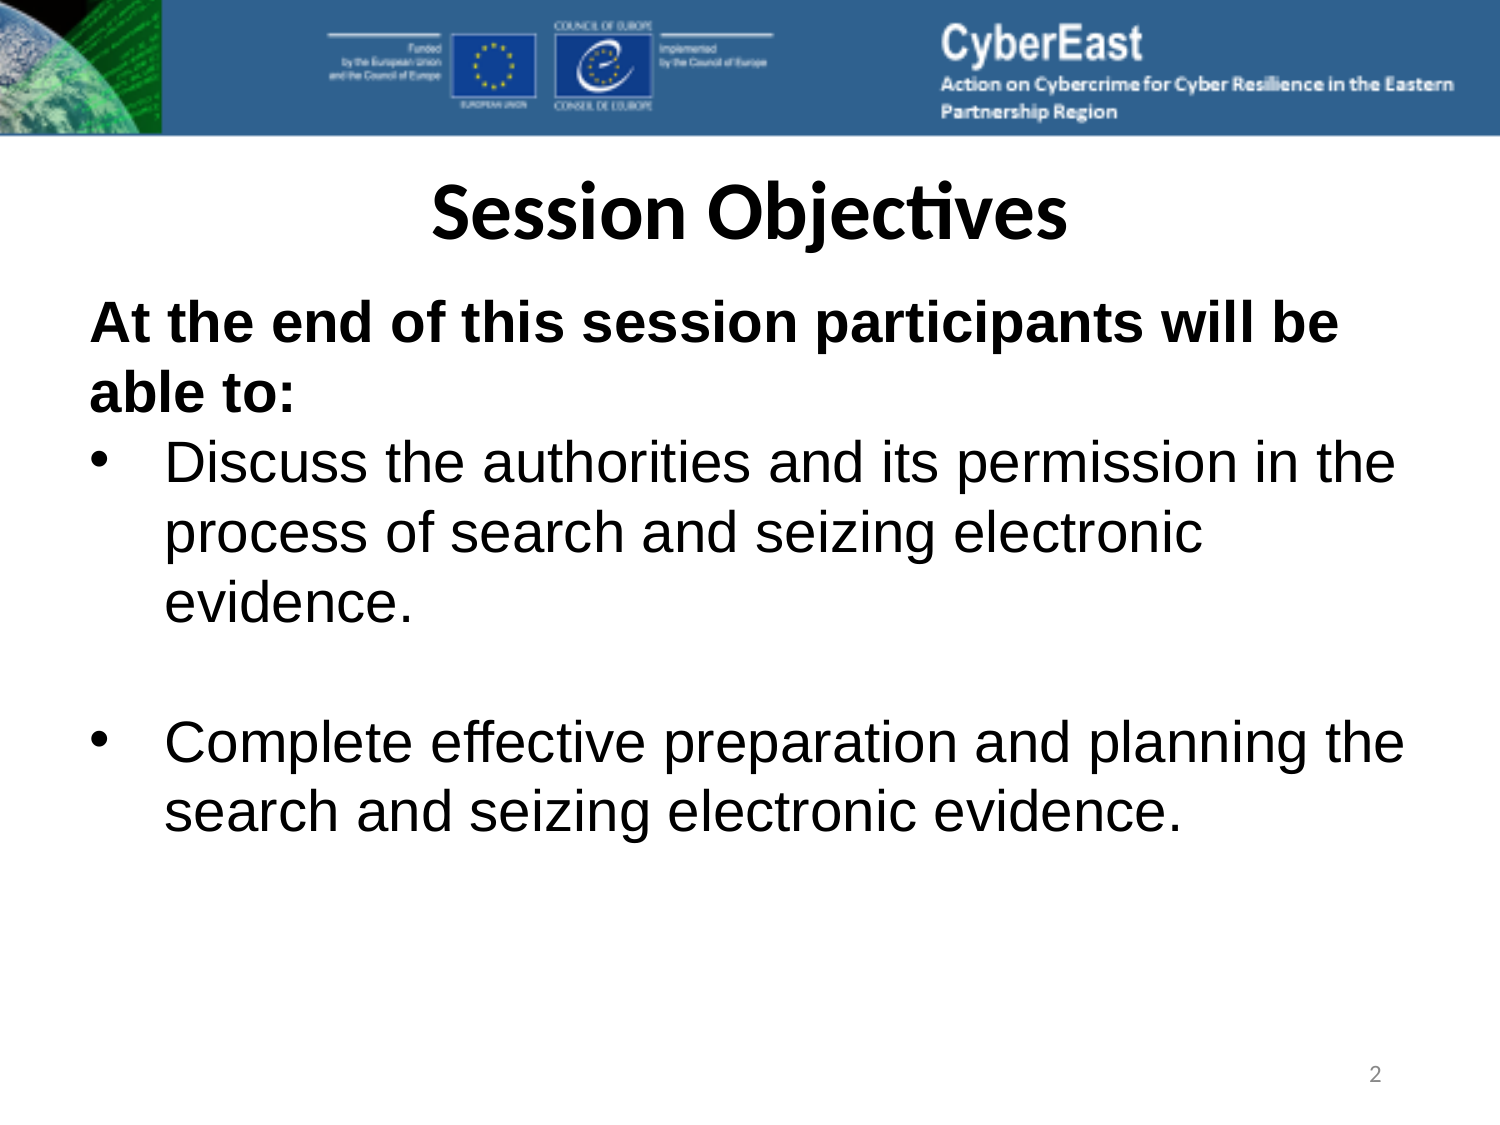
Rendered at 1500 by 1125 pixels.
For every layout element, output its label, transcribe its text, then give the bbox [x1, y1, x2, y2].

title Session Objectives [75, 149, 1425, 276]
picture [0, 0, 1500, 1125]
text_box At the end of this session participants will be able to: Discuss the authorities and its permission in the process of search and seizing electronic evidence. Complete effective preparation and planning the search and seizing electronic evidence. [75, 276, 1472, 1125]
